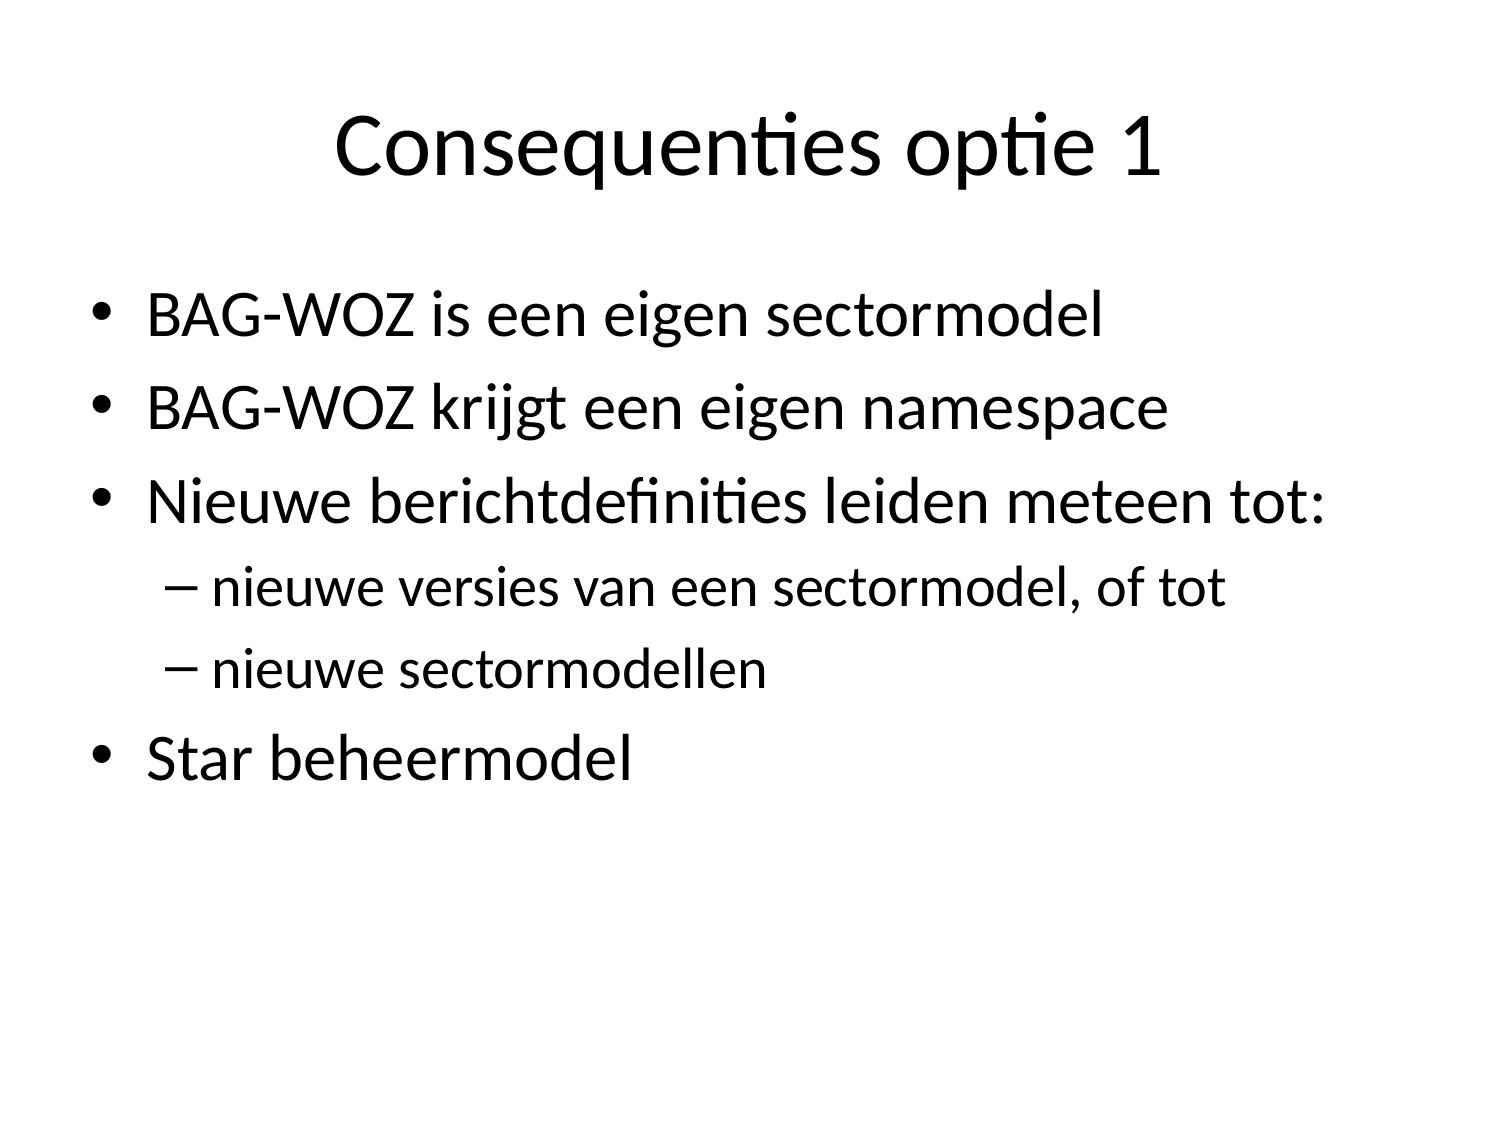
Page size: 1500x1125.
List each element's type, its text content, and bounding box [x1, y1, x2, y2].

list BAG-WOZ is een eigen sectormodel BAG-WOZ krijgt een eigen namespace Nieuwe berichtdefinities leiden meteen tot: nieuwe versies van een sectormodel, of tot nieuwe sectormodellen Star beheermodel [74, 262, 1426, 1006]
title Consequenties optie 1 [74, 44, 1426, 233]
